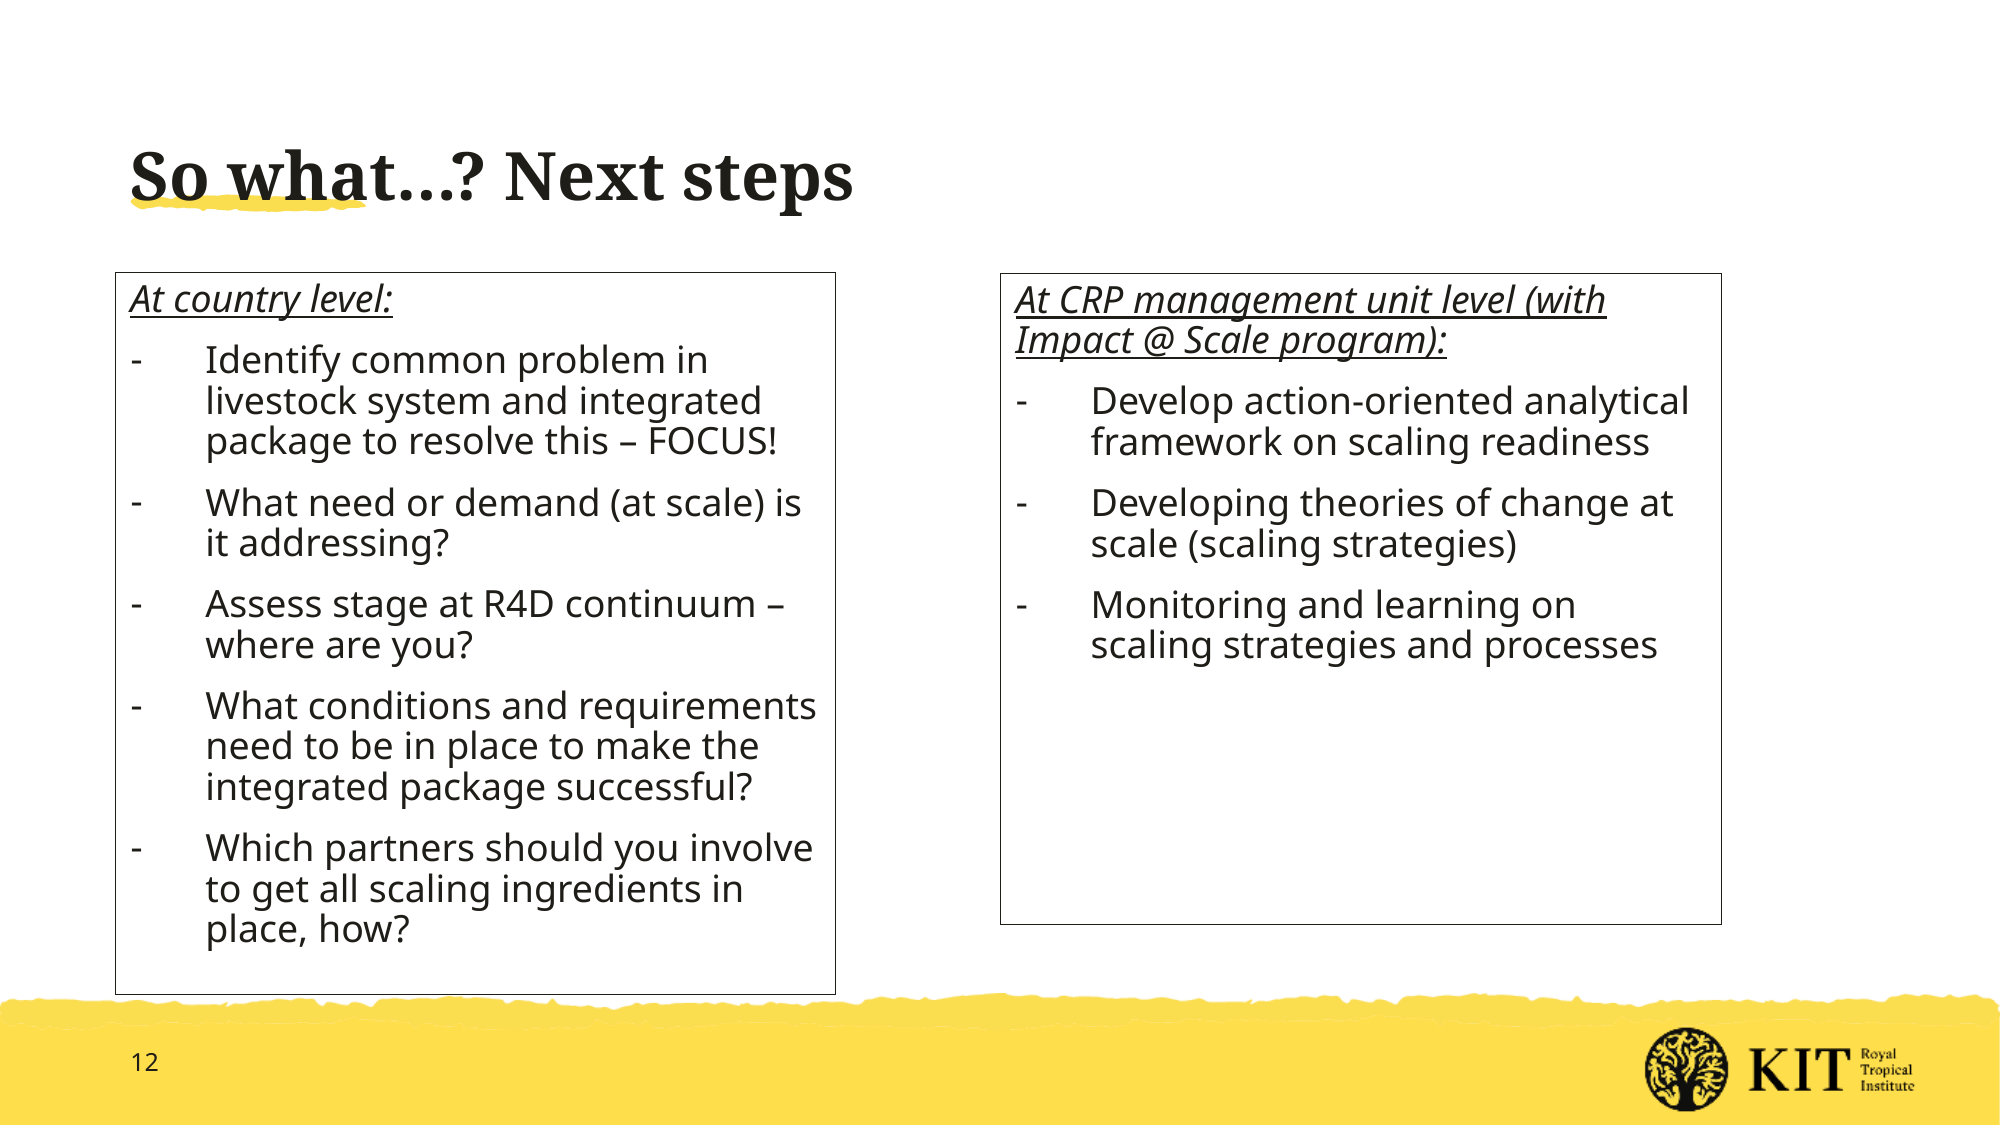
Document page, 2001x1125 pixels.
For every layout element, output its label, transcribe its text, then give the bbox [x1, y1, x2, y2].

slide_number 12 [115, 1033, 235, 1094]
list At country level: Identify common problem in livestock system and integrated package to resolve this – FOCUS! What need or demand (at scale) is it addressing? Assess stage at R4D continuum – where are you? What conditions and requirements need to be in place to make the integrated package successful? Which partners should you involve to get all scaling ingredients in place, how? [115, 272, 836, 995]
title So what…? Next steps [115, 119, 1886, 238]
text_box At CRP management unit level (with Impact @ Scale program): Develop action-oriented analytical framework on scaling readiness Developing theories of change at scale (scaling strategies) Monitoring and learning on scaling strategies and processes [1000, 273, 1722, 925]
picture [0, 993, 2000, 1125]
